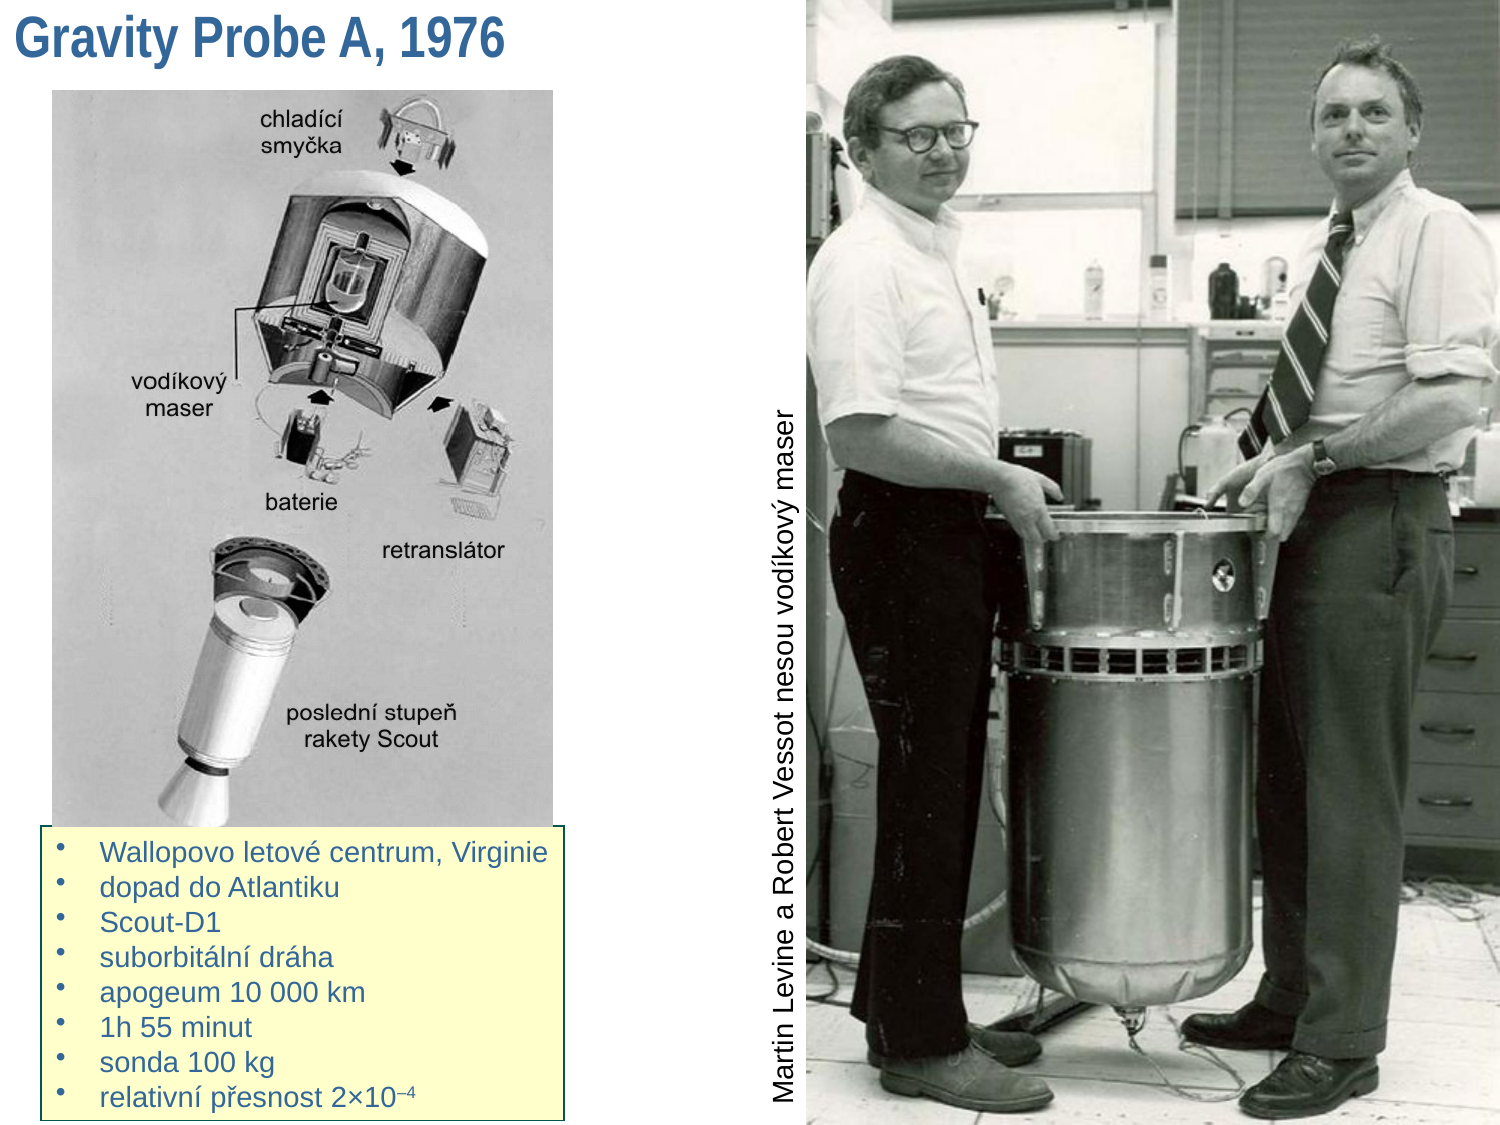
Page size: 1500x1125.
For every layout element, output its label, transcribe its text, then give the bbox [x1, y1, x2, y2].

picture [52, 89, 553, 827]
picture [806, 0, 1500, 1125]
text_box Martin Levine a Robert Vessot nesou vodíkový maser [756, 395, 801, 1120]
text_box Gravity Probe A, 1976 [0, 0, 635, 77]
text_box Wallopovo letové centrum, Virginie dopad do Atlantiku Scout-D1 suborbitální dráha apogeum 10 000 km 1h 55 minut sonda 100 kg relativní přesnost 2×10–4 [41, 826, 564, 1121]
